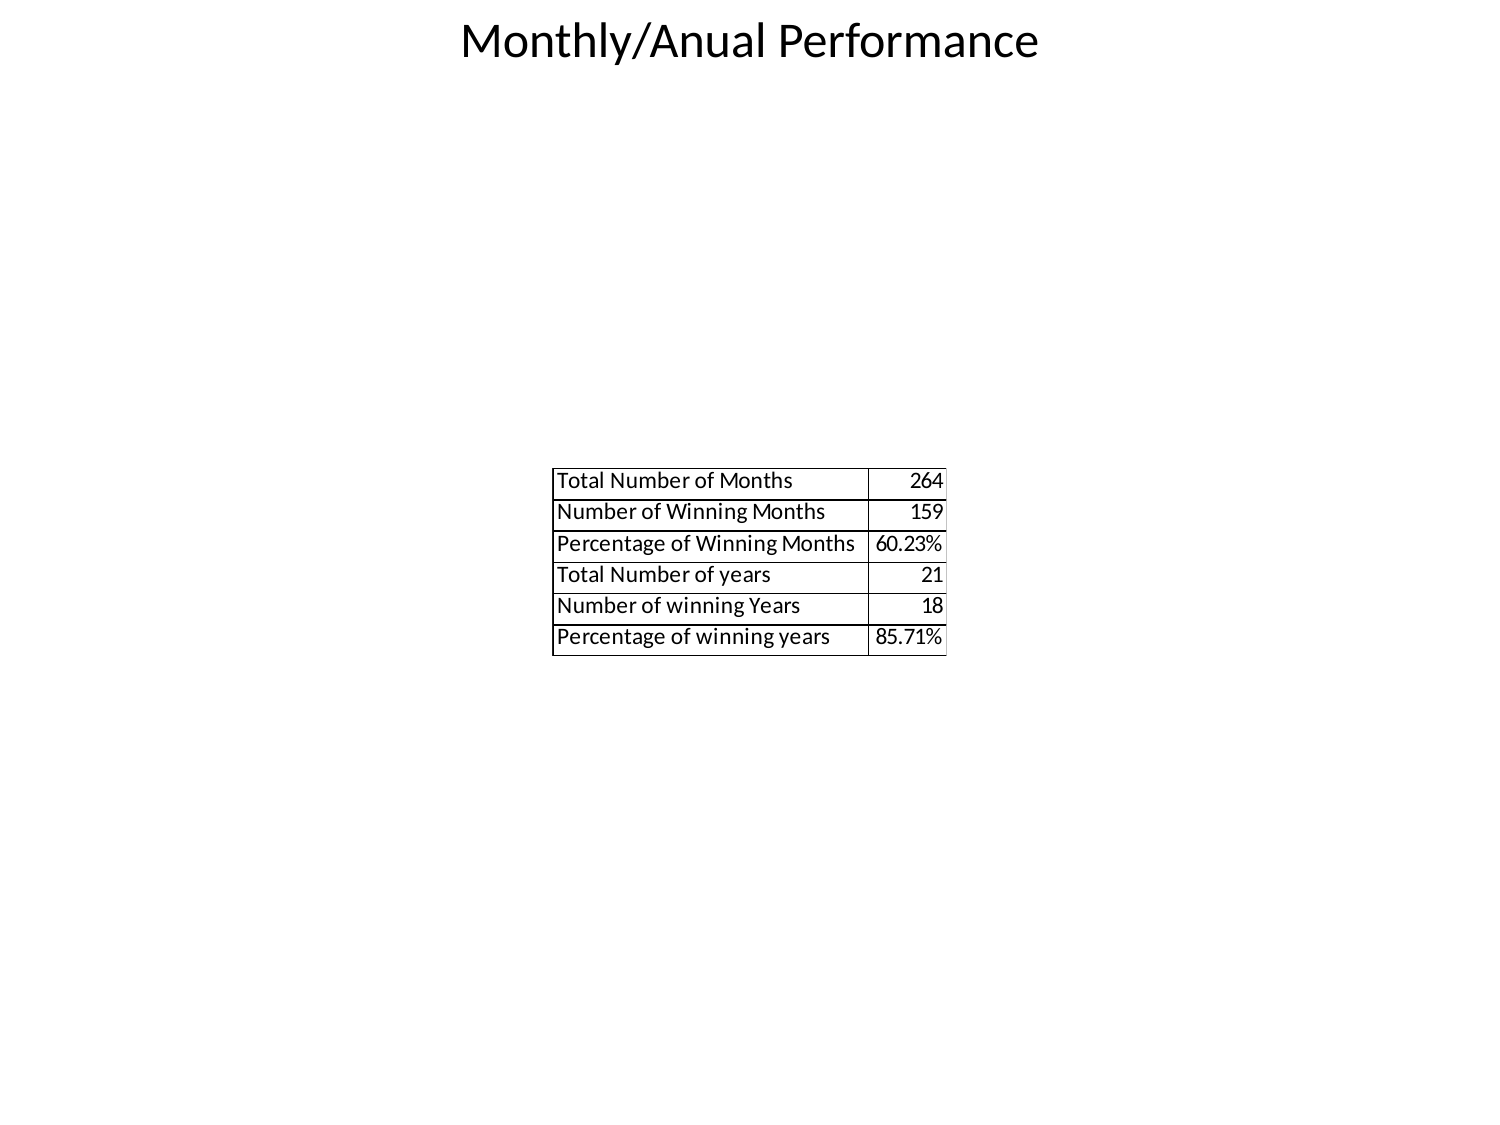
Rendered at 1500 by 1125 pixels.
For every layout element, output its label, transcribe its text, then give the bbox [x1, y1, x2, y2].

text_box Monthly/Anual Performance [0, 0, 1500, 76]
picture [552, 467, 948, 658]
